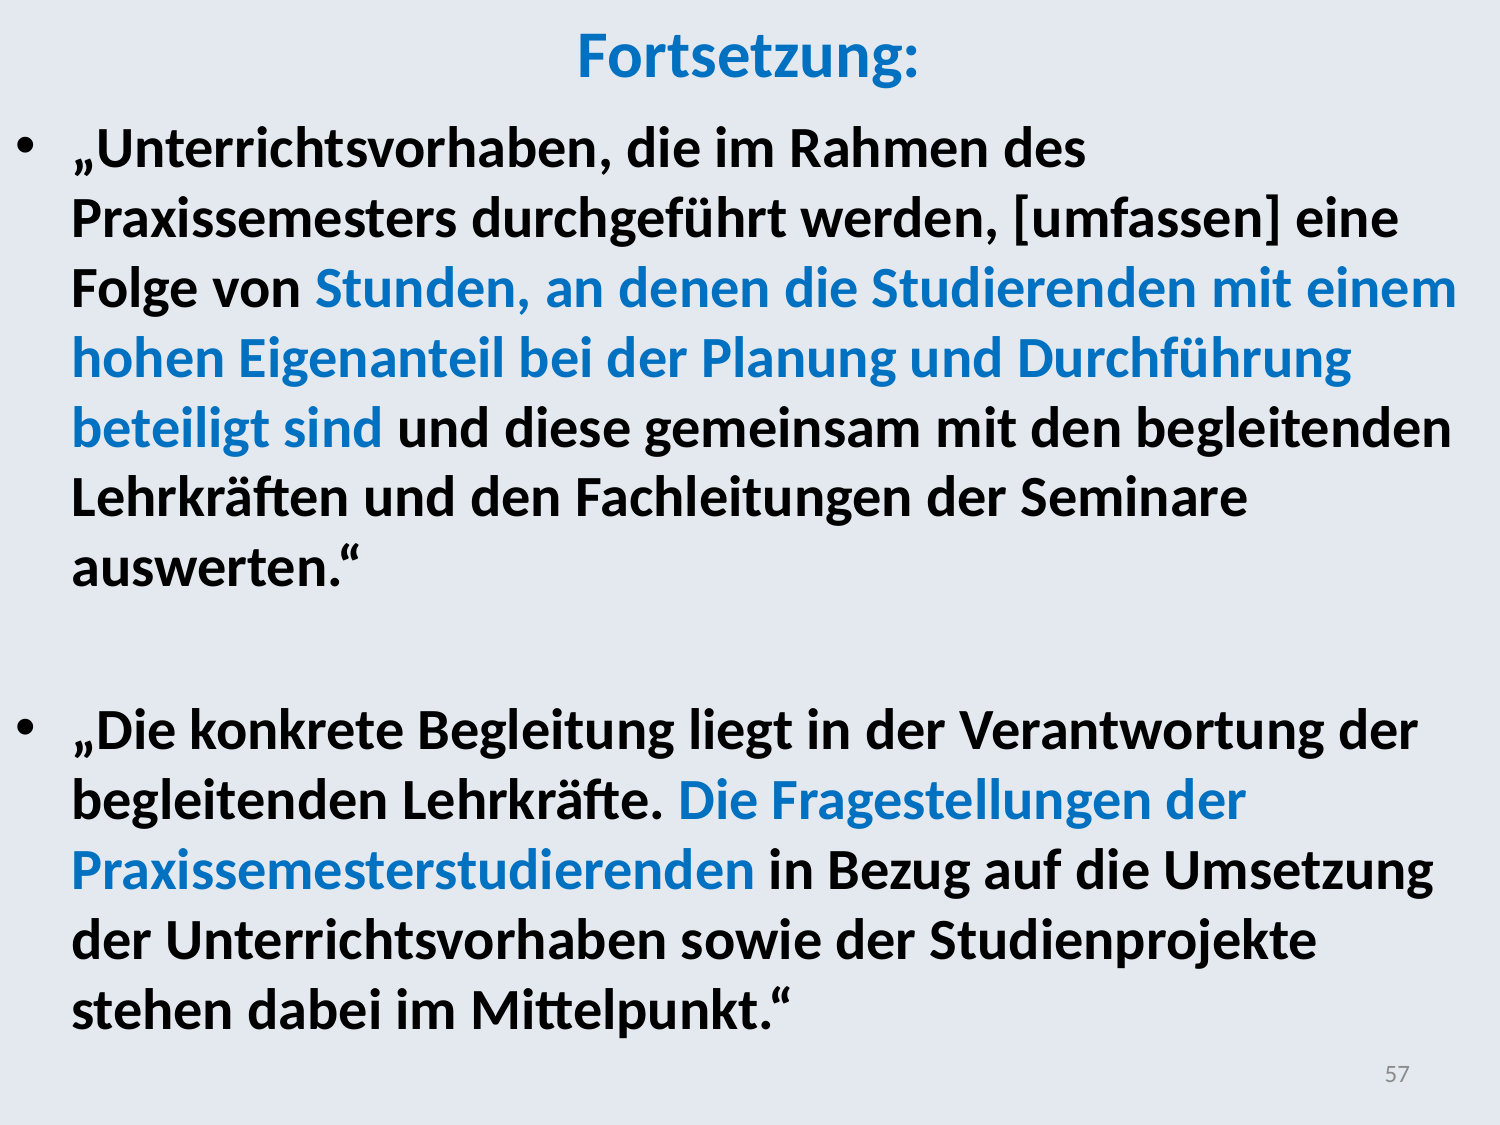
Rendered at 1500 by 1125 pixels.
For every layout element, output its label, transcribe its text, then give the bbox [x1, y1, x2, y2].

slide_number 57 [1074, 1042, 1425, 1103]
list „Unterrichtsvorhaben, die im Rahmen des Praxissemesters durchgeführt werden, [umfassen] eine Folge von Stunden, an denen die Studierenden mit einem hohen Eigenanteil bei der Planung und Durchführung beteiligt sind und diese gemeinsam mit den begleitenden Lehrkräften und den Fachleitungen der Seminare auswerten.“ „Die konkrete Begleitung liegt in der Verantwortung der begleitenden Lehrkräfte. Die Fragestellungen der Praxissemesterstudierenden in Bezug auf die Umsetzung der Unterrichtsvorhaben sowie der Studienprojekte stehen dabei im Mittelpunkt.“ [0, 101, 1500, 1125]
title Fortsetzung: [0, 0, 1500, 101]
